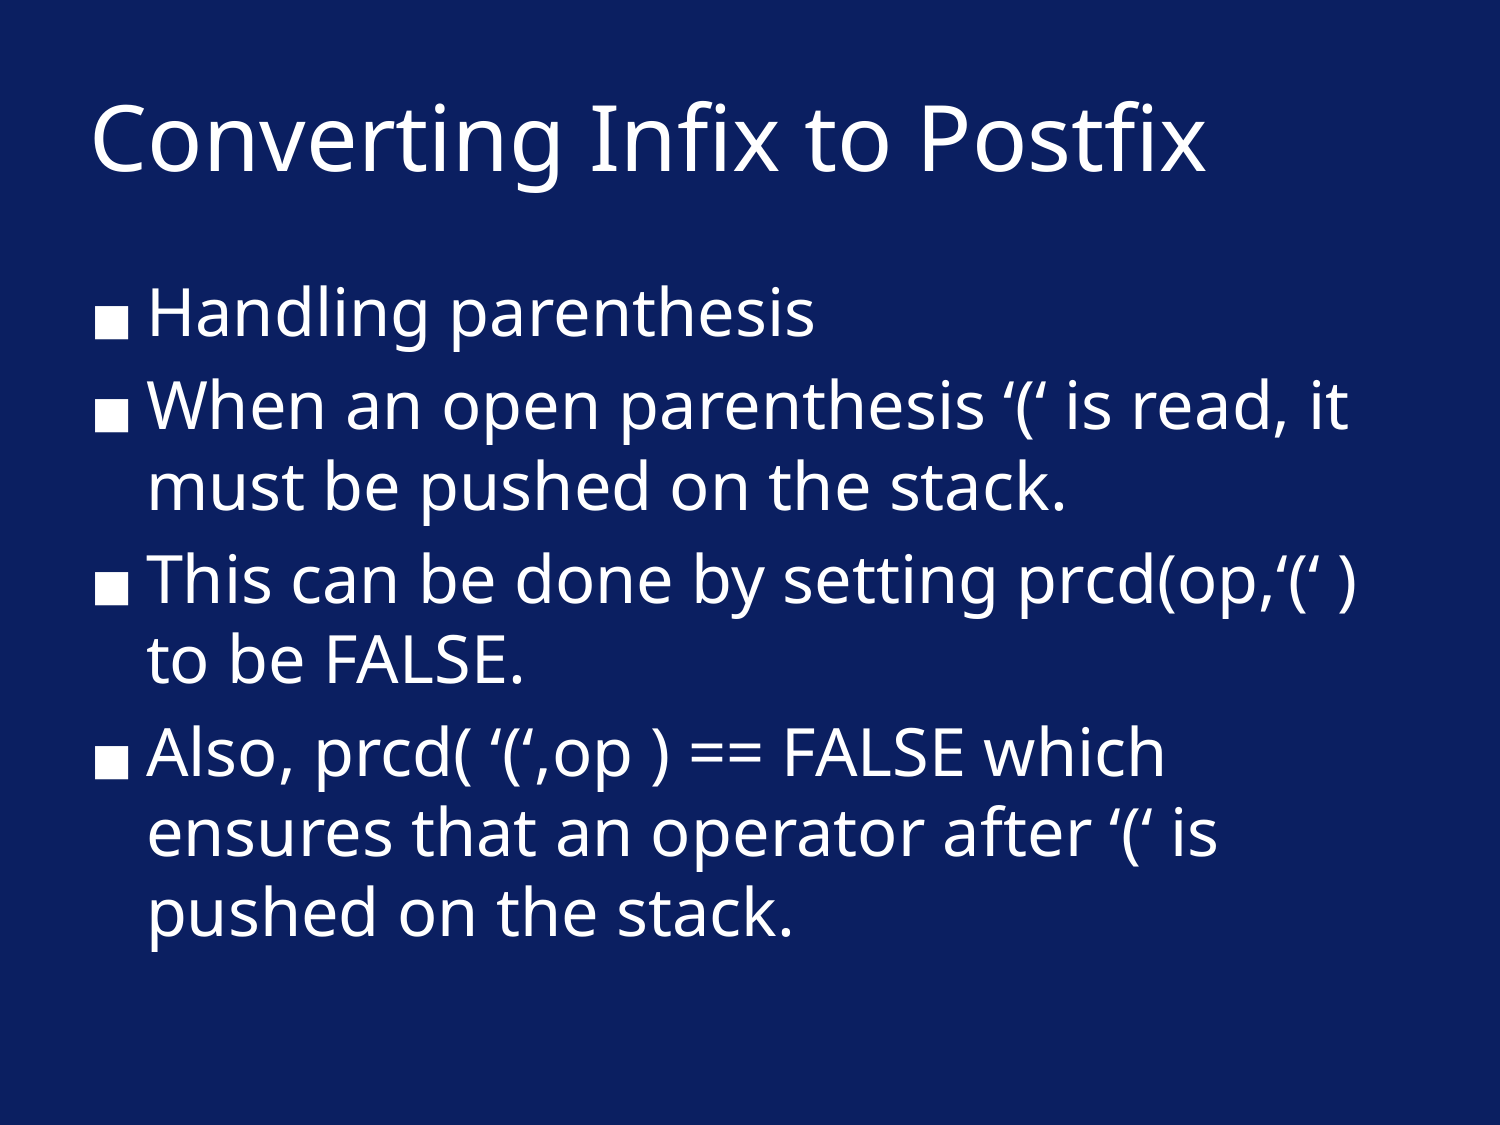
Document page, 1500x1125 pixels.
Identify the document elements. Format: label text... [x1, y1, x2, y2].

list Handling parenthesis When an open parenthesis ‘(‘ is read, it must be pushed on the stack. This can be done by setting prcd(op,‘(‘ ) to be FALSE. Also, prcd( ‘(‘,op ) == FALSE which ensures that an operator after ‘(‘ is pushed on the stack. [74, 262, 1425, 1013]
title Converting Infix to Postfix [74, 59, 1425, 210]
